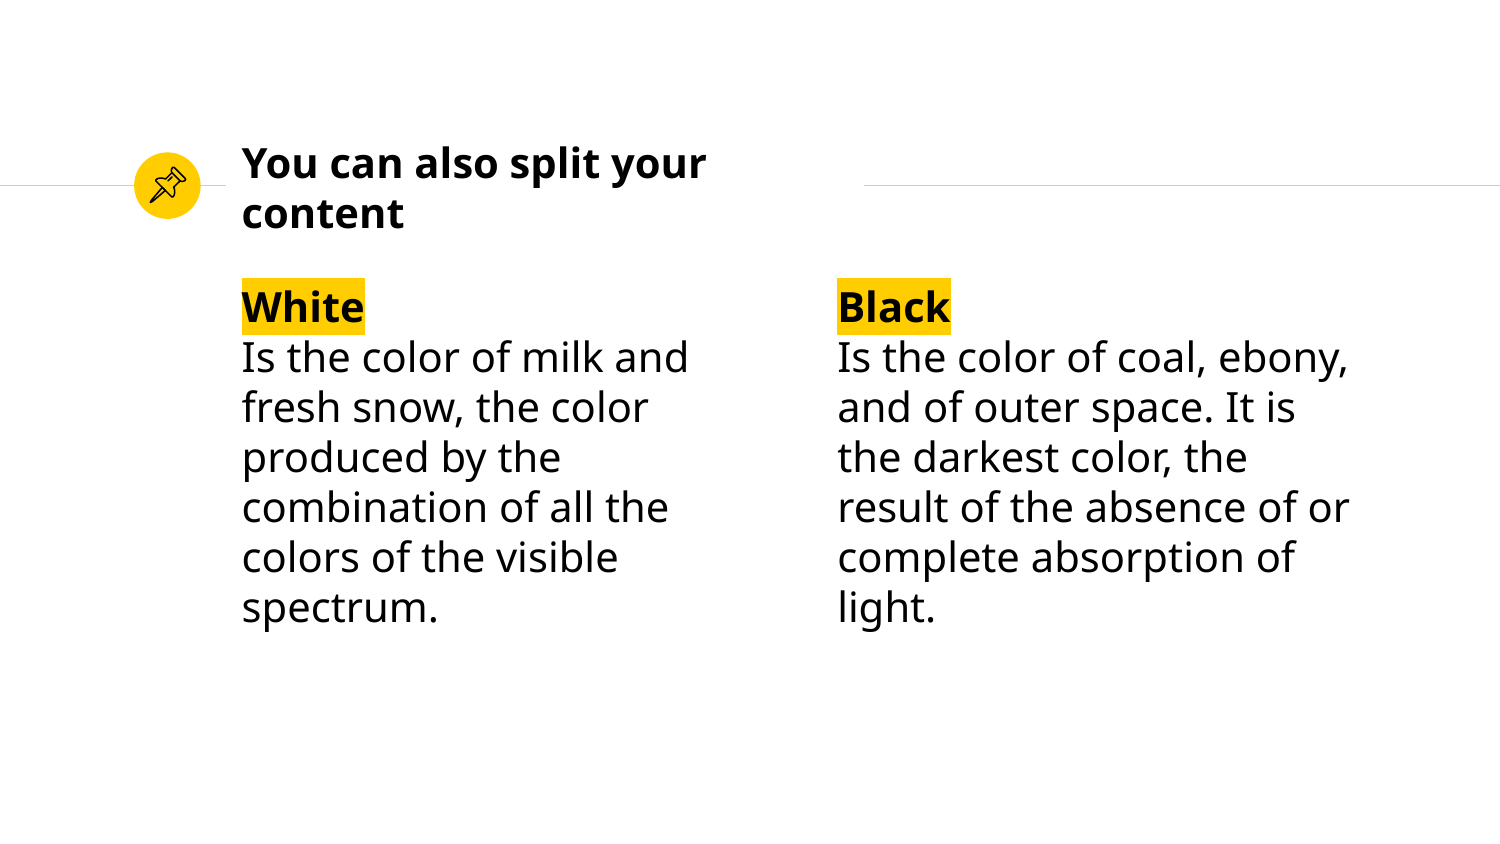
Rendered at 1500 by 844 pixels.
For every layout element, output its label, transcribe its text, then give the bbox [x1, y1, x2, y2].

title You can also split your content [226, 151, 863, 223]
list Black Is the color of coal, ebony, and of outer space. It is the darkest color, the result of the absence of or complete absorption of light. [822, 265, 1385, 796]
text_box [150, 166, 186, 203]
list White Is the color of milk and fresh snow, the color produced by the combination of all the colors of the visible spectrum. [226, 265, 789, 796]
